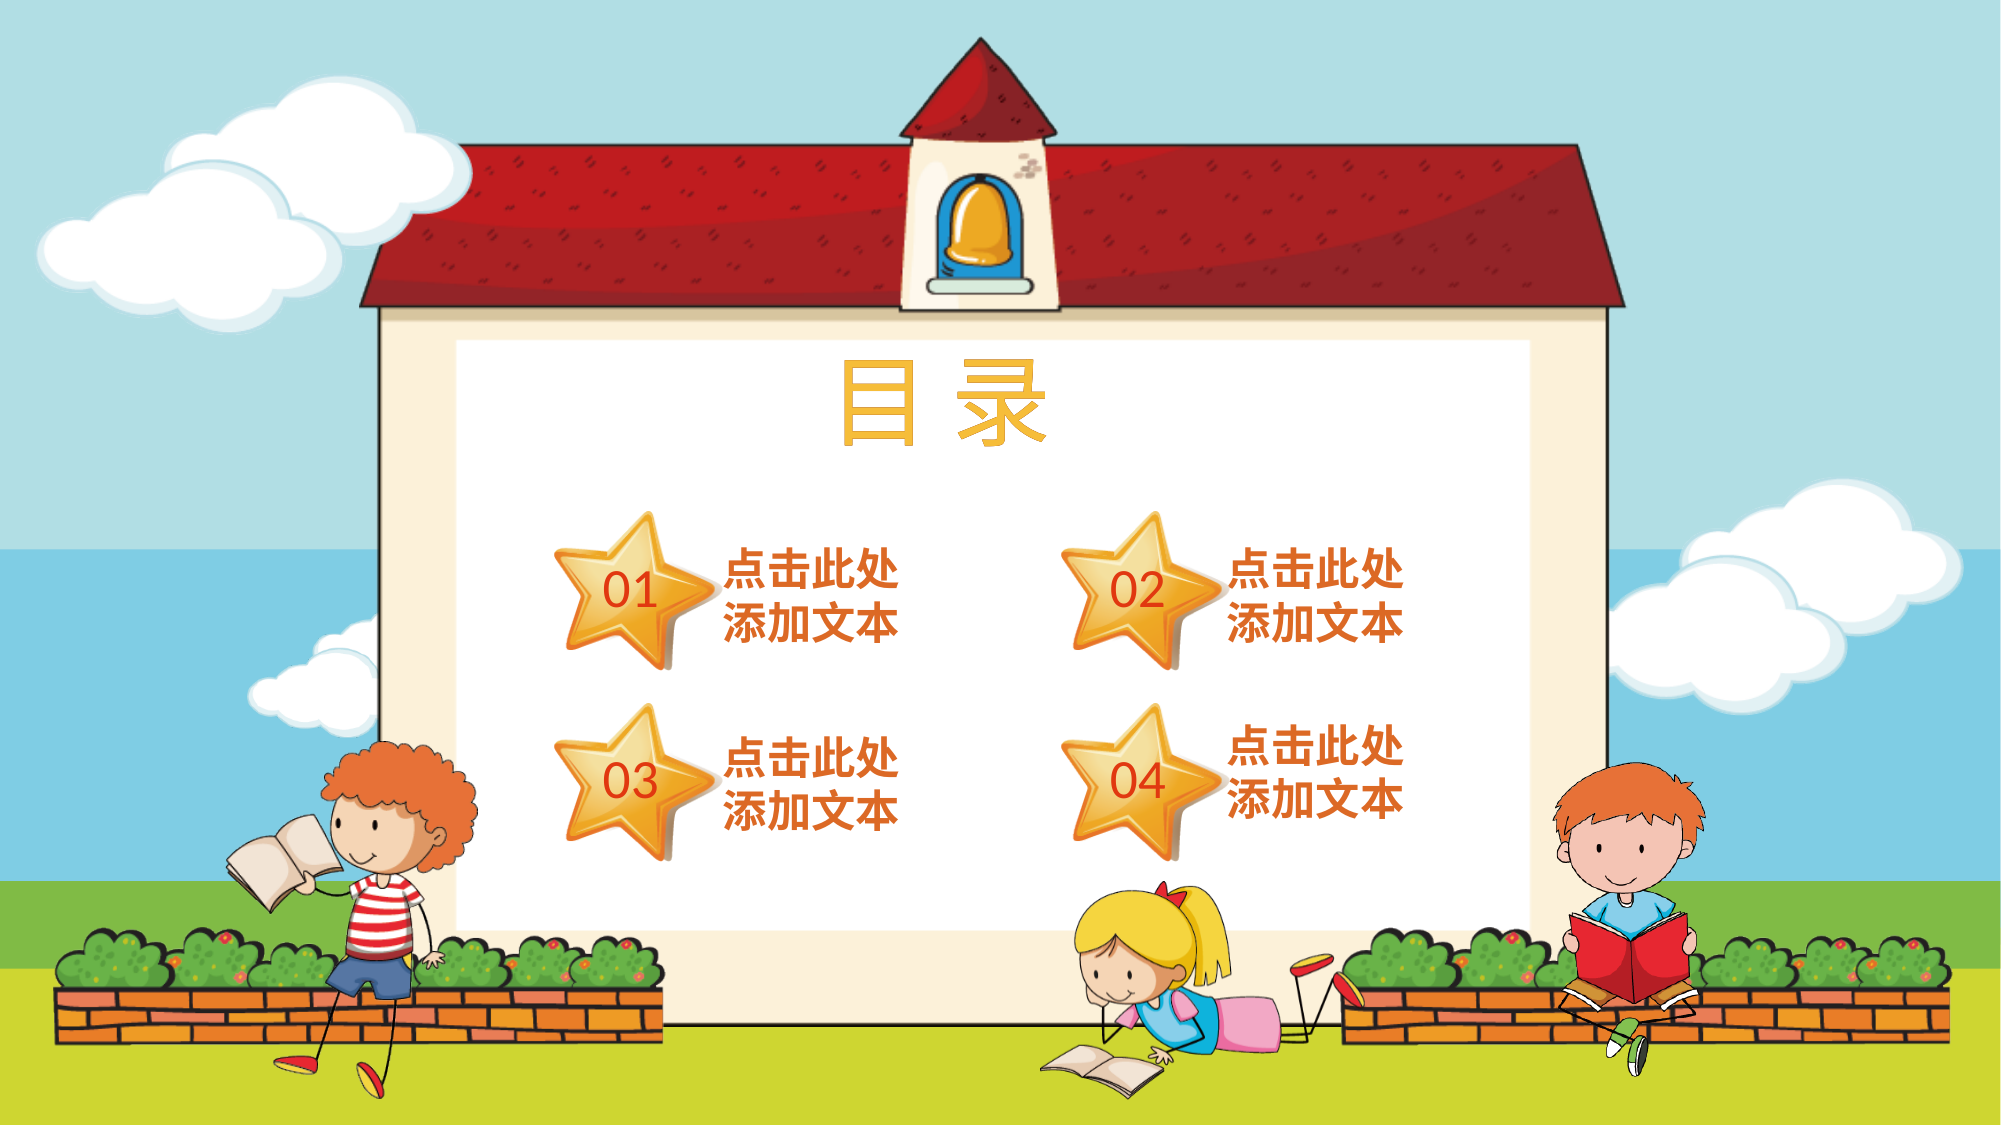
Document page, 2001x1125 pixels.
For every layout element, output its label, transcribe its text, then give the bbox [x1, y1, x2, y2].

text_box 点击此处添加文本 [728, 533, 933, 656]
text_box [1061, 702, 1230, 863]
text_box 点击此处添加文本 [1235, 533, 1437, 656]
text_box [813, 331, 1069, 469]
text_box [1061, 511, 1230, 671]
text_box 点击此处添加文本 [728, 722, 933, 844]
picture [34, 36, 1964, 1100]
text_box 点击此处添加文本 [1235, 710, 1437, 832]
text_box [554, 702, 723, 863]
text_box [554, 511, 723, 671]
